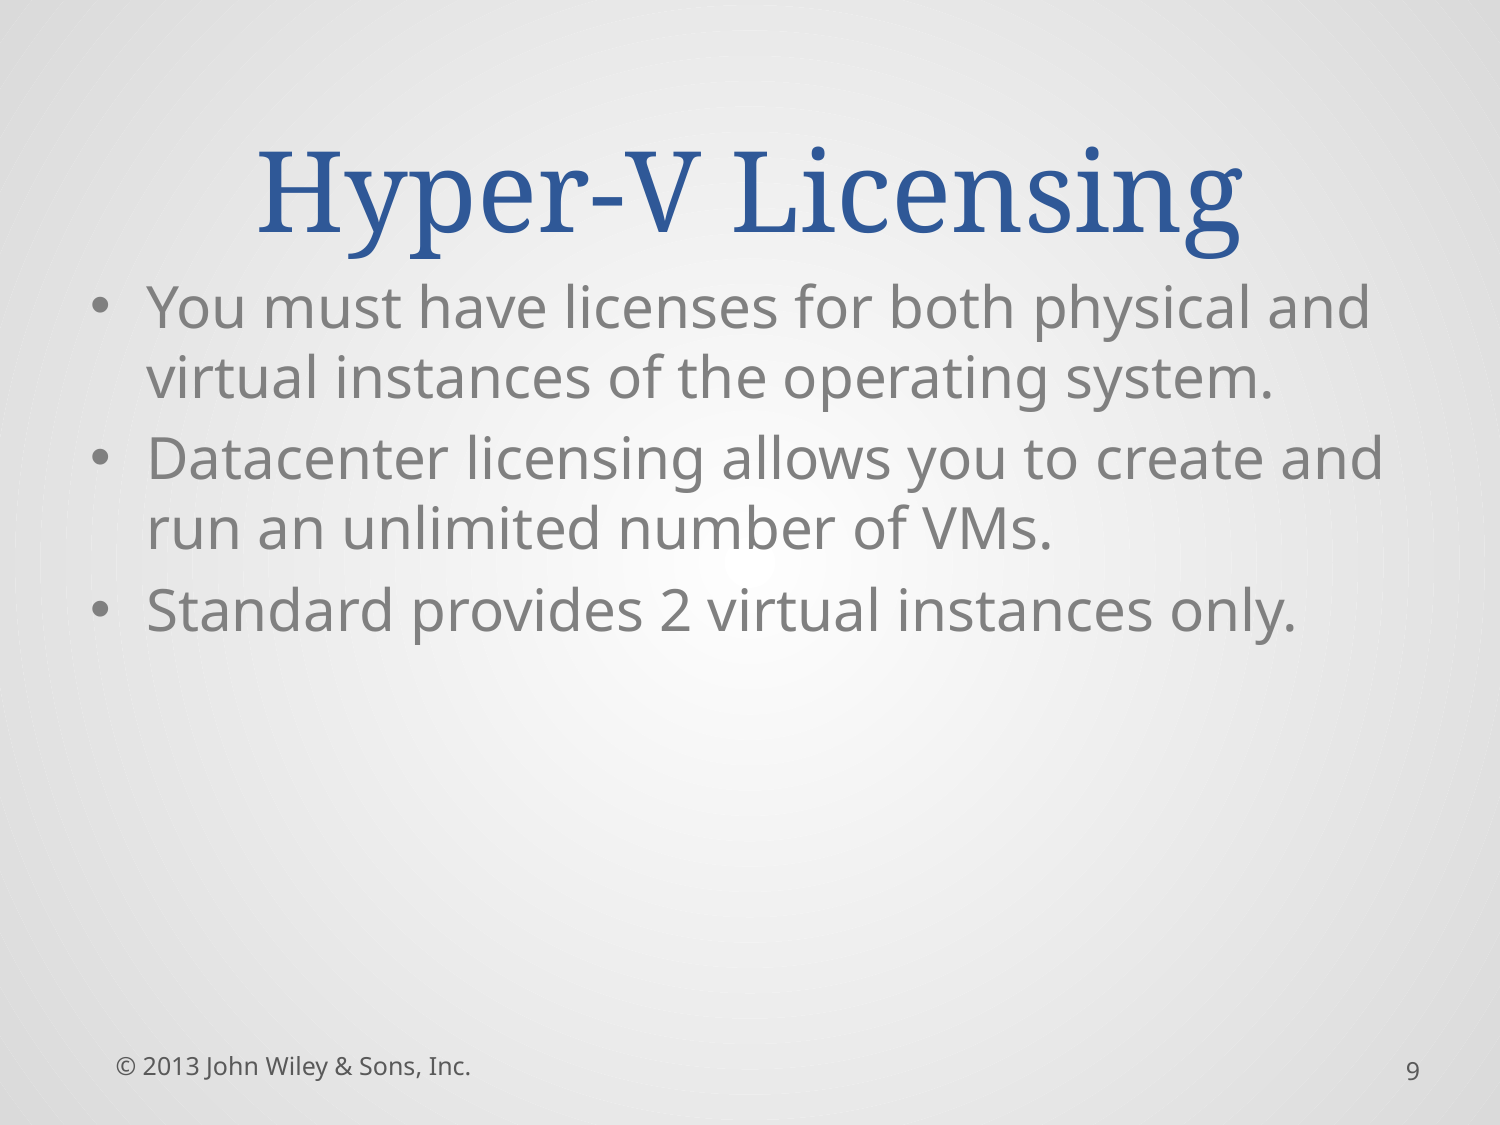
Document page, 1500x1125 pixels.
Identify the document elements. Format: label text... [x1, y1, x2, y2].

list You must have licenses for both physical and virtual instances of the operating system. Datacenter licensing allows you to create and run an unlimited number of VMs. Standard provides 2 virtual instances only. [75, 262, 1425, 1005]
slide_number 9 [1401, 1042, 1494, 1103]
footer © 2013 John Wiley & Sons, Inc. [108, 1037, 576, 1098]
title Hyper-V Licensing [75, 0, 1425, 262]
